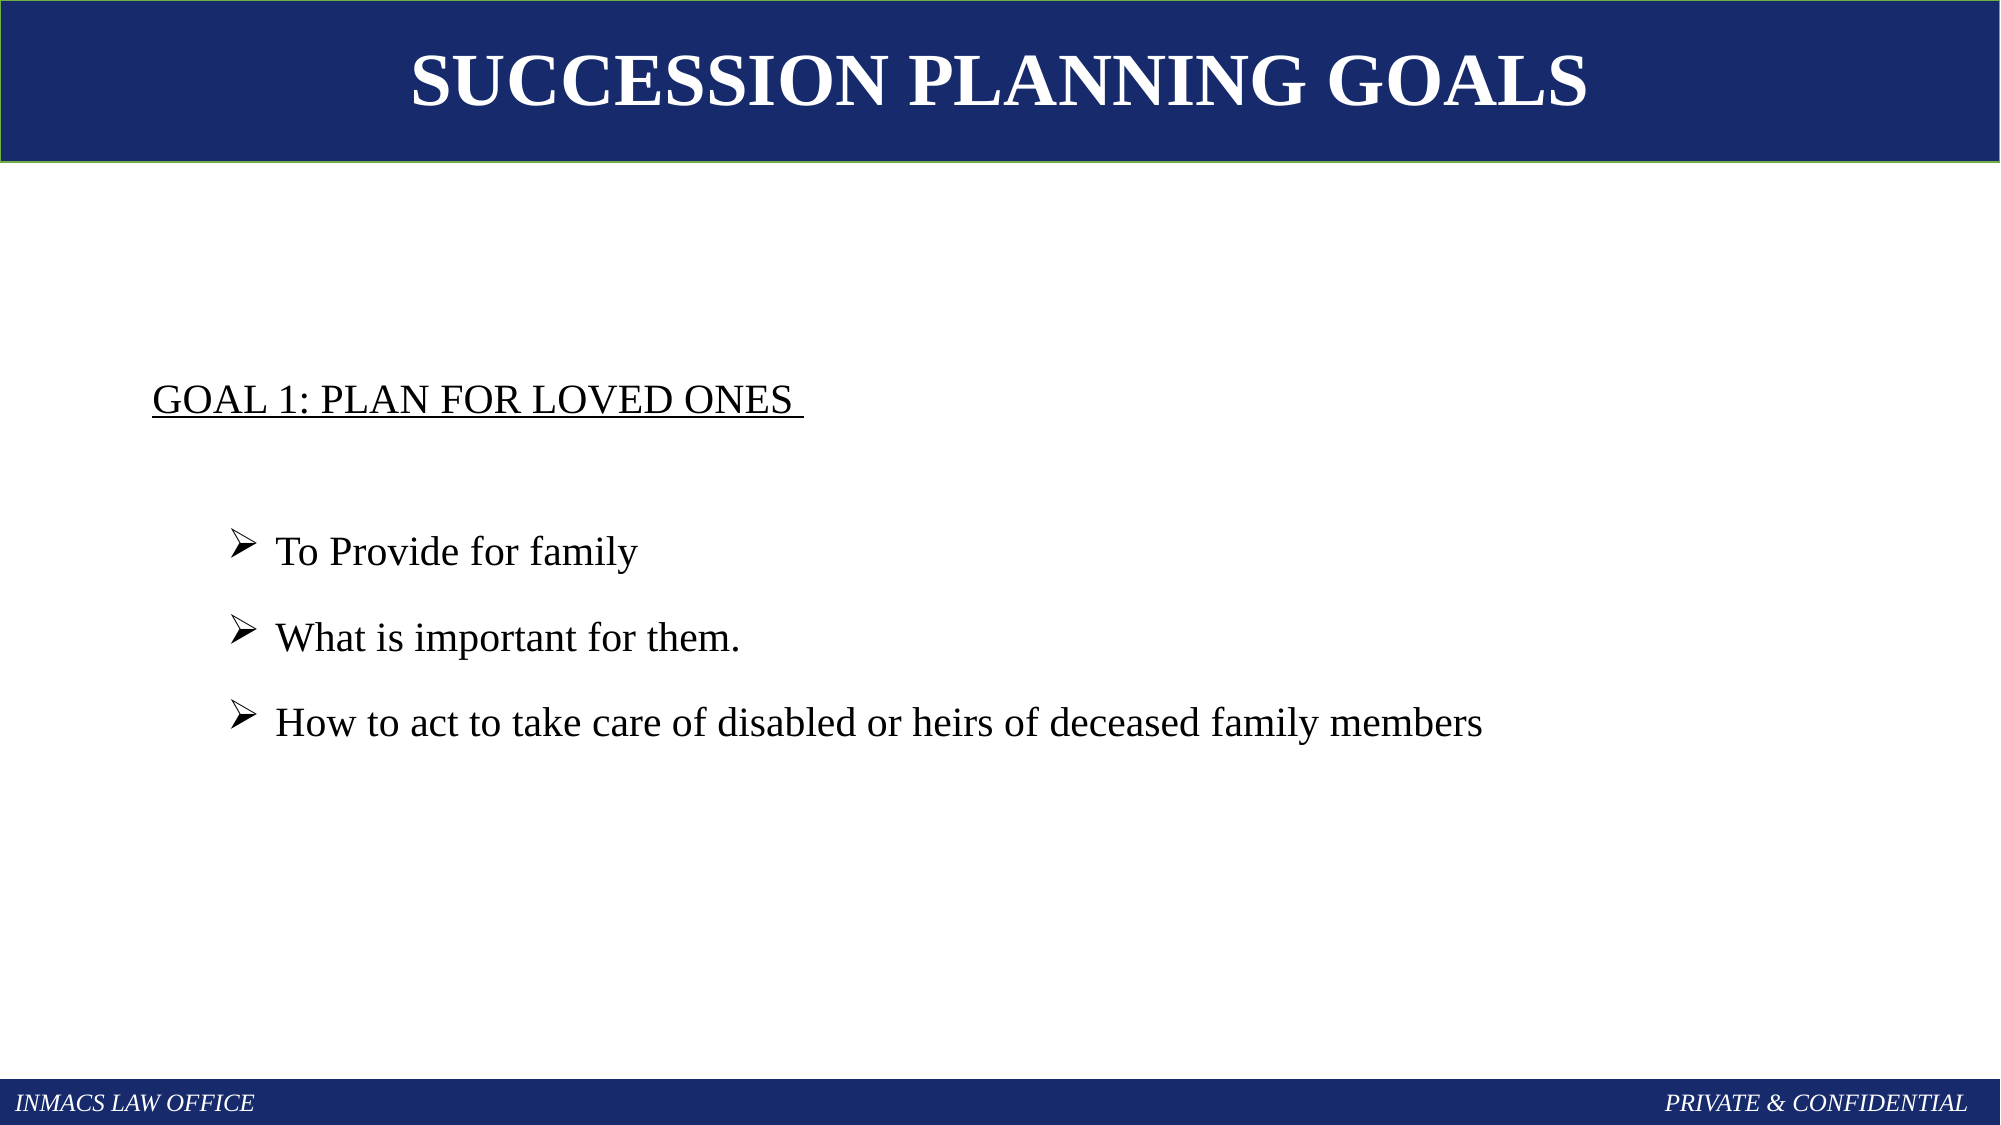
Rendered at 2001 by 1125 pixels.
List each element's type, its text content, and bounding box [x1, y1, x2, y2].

text_box INMACS LAW OFFICE PRIVATE & CONFIDENTIAL [0, 1079, 2000, 1125]
text_box SUCCESSION PLANNING GOALS [0, 0, 2000, 163]
list GOAL 1: PLAN FOR LOVED ONES To Provide for family What is important for them. How to act to take care of disabled or heirs of deceased family members [137, 299, 1863, 1014]
